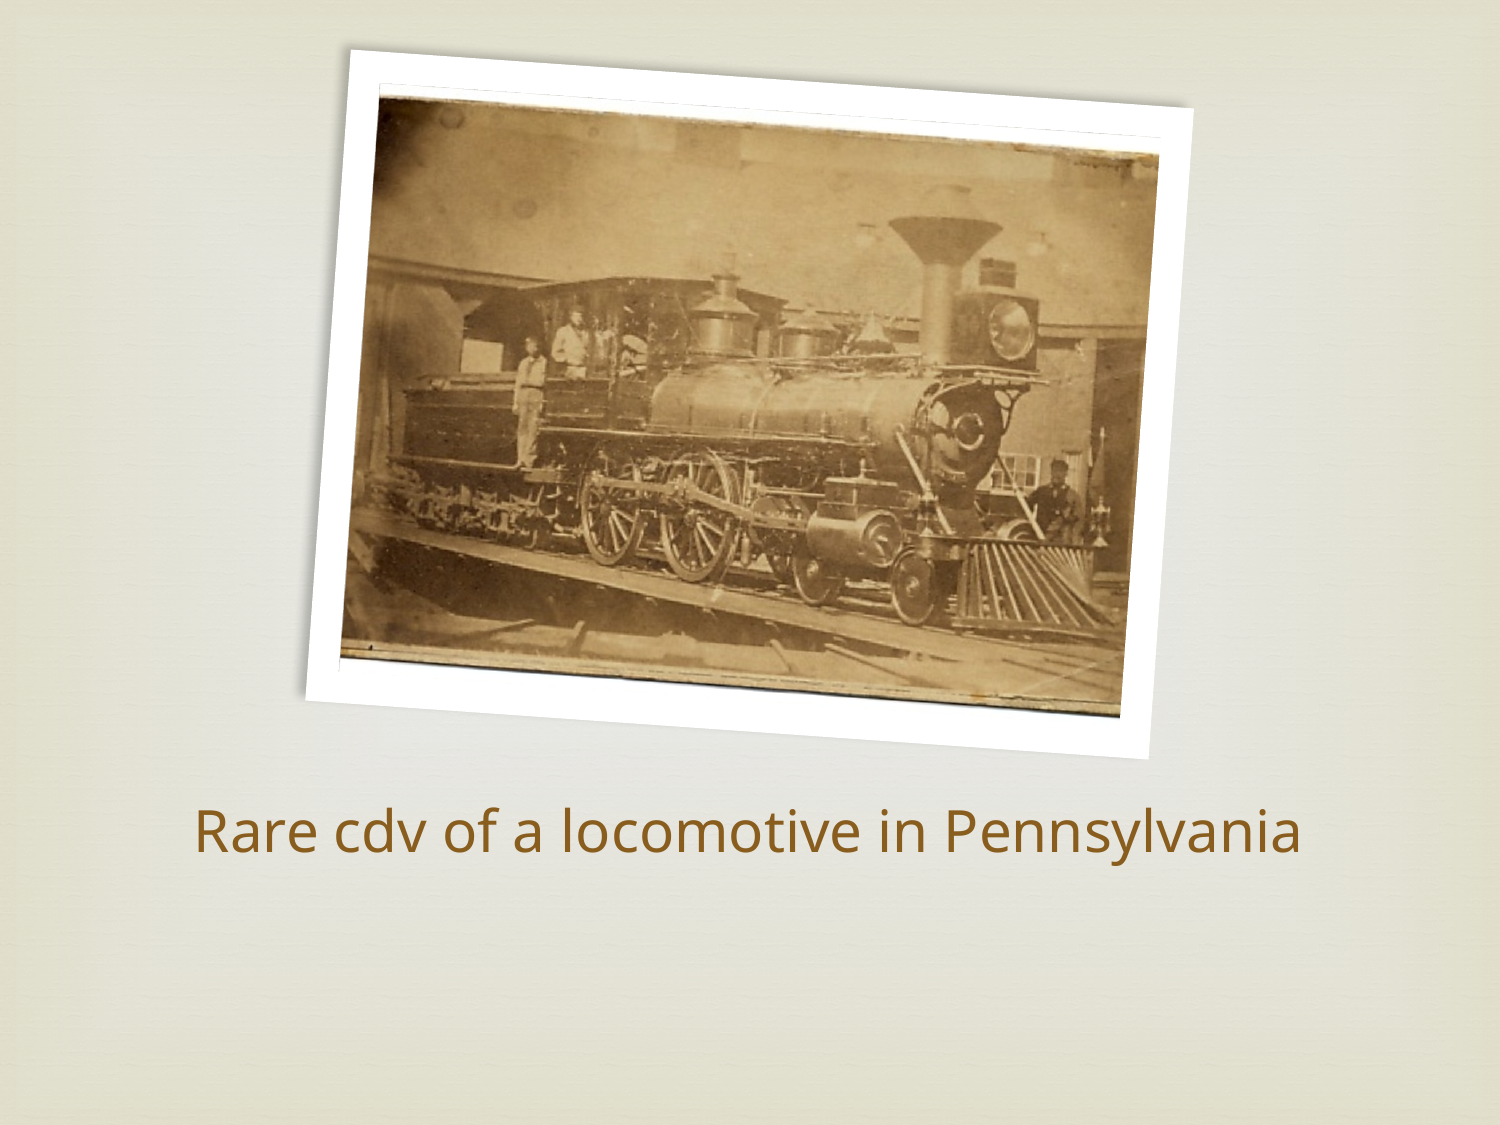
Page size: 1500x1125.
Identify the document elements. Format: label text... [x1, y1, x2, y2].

picture [340, 84, 1160, 726]
title Rare cdv of a locomotive in Pennsylvania [111, 765, 1386, 872]
